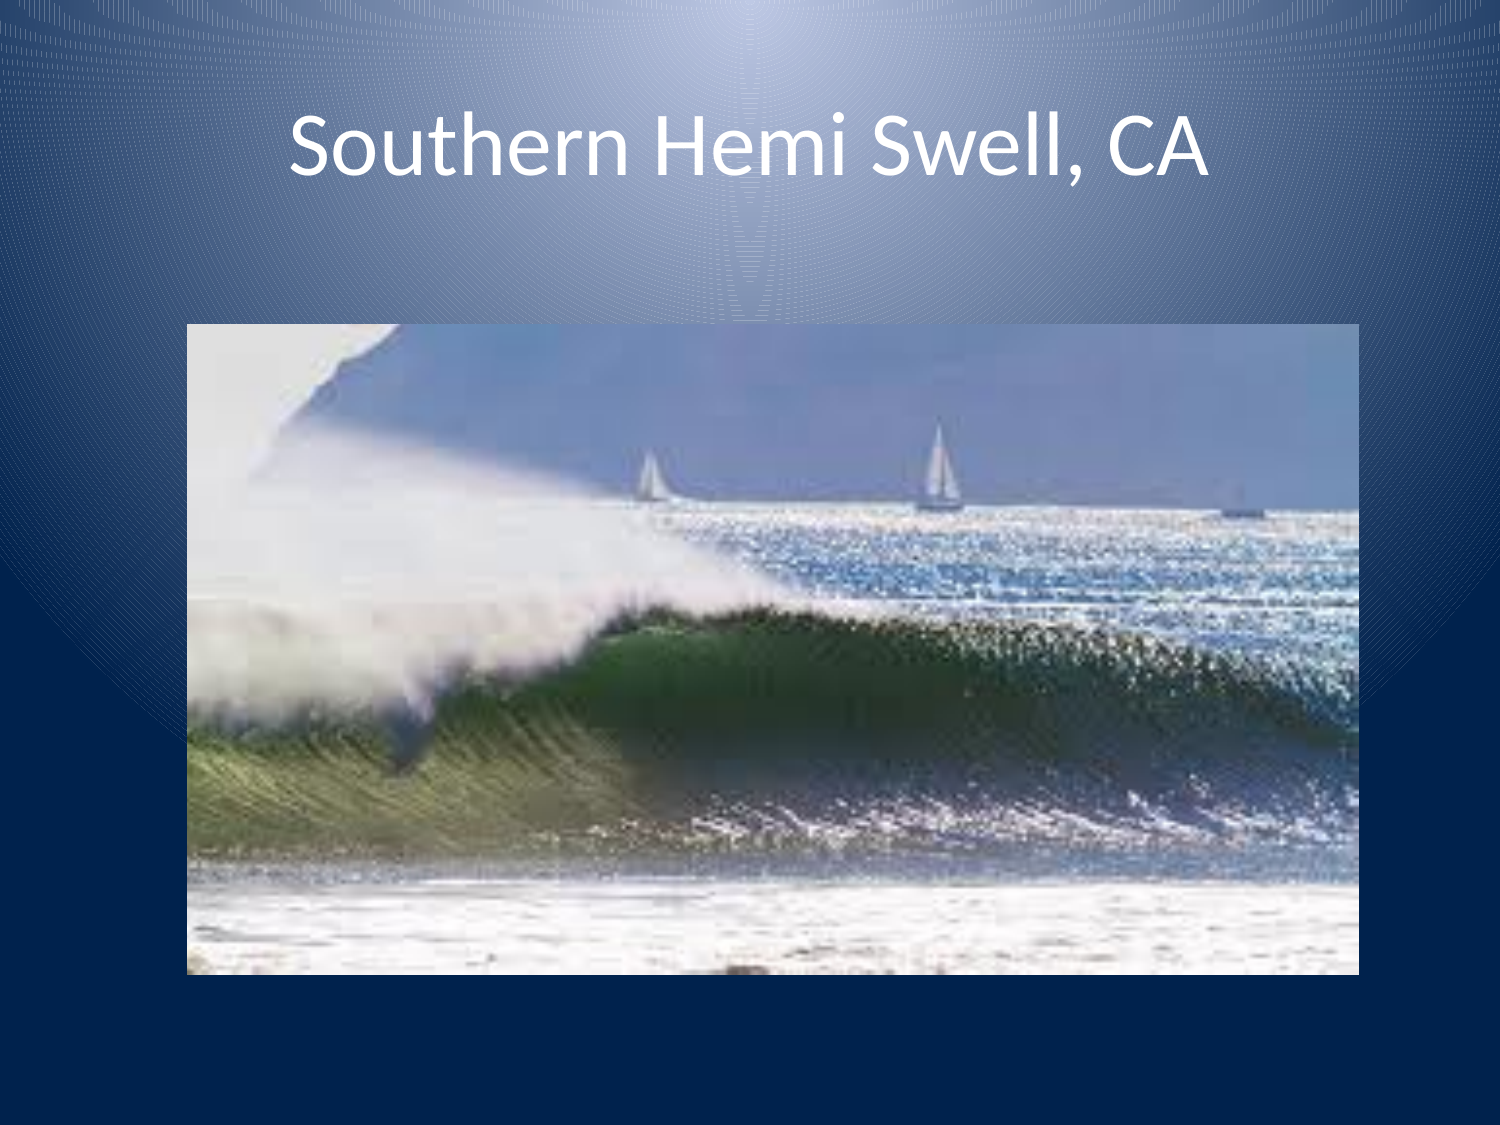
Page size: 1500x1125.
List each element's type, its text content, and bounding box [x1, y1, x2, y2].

title Southern Hemi Swell, CA [75, 45, 1425, 233]
picture [187, 324, 1360, 976]
